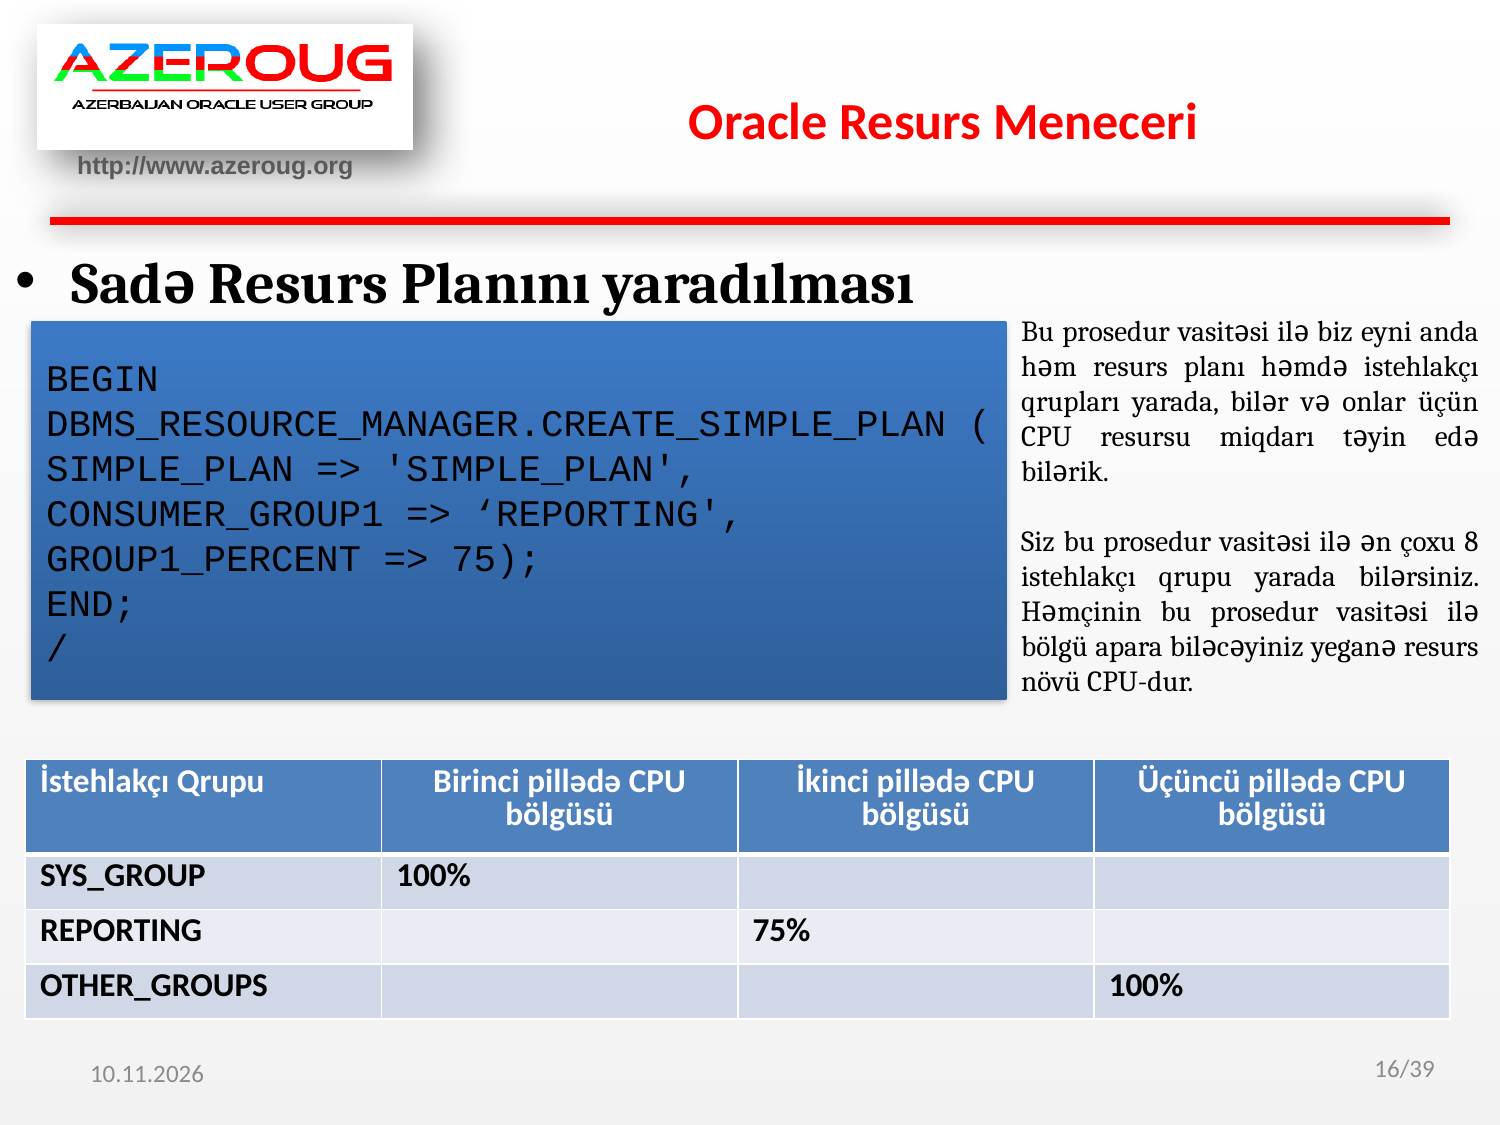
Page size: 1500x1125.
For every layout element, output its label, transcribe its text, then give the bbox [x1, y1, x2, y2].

picture [37, 24, 413, 150]
title Oracle Resurs Meneceri [487, 49, 1401, 188]
table_cell [382, 910, 737, 963]
text_box BEGIN DBMS_RESOURCE_MANAGER.CREATE_SIMPLE_PLAN ( SIMPLE_PLAN => 'SIMPLE_PLAN', CONSUMER_GROUP1 => ‘REPORTING', GROUP1_PERCENT => 75); END; / [31, 321, 1006, 700]
table_cell [739, 965, 1093, 1018]
text_box Bu prosedur vasitəsi ilə biz eyni anda həm resurs planı həmdə istehlakçı qrupları yarada, bilər və onlar üçün CPU resursu miqdarı təyin edə bilərik. Siz bu prosedur vasitəsi ilə ən çoxu 8 istehlakçı qrupu yarada bilərsiniz. Həmçinin bu prosedur vasitəsi ilə bölgü apara biləcəyiniz yeganə resurs növü CPU-dur. [1006, 305, 1494, 705]
table_cell 100% [1095, 965, 1449, 1018]
table_header İstehlakçı Qrupu [26, 760, 381, 852]
table_cell 100% [382, 857, 737, 909]
table_header Üçüncü pillədə CPU bölgüsü [1095, 760, 1449, 852]
table_header Birinci pillədə CPU bölgüsü [382, 760, 737, 852]
table_cell SYS_GROUP [26, 857, 381, 909]
table_cell [382, 965, 737, 1018]
picture [50, 217, 1450, 225]
table_cell [1095, 910, 1449, 963]
table_cell [739, 857, 1093, 909]
table_header İkinci pillədə CPU bölgüsü [739, 760, 1093, 852]
table_cell REPORTING [26, 910, 381, 963]
table_cell 75% [739, 910, 1093, 963]
table_cell [1095, 857, 1449, 909]
table_cell OTHER_GROUPS [26, 965, 381, 1018]
text_box Sadə Resurs Planını yaradılması [0, 237, 1500, 1125]
